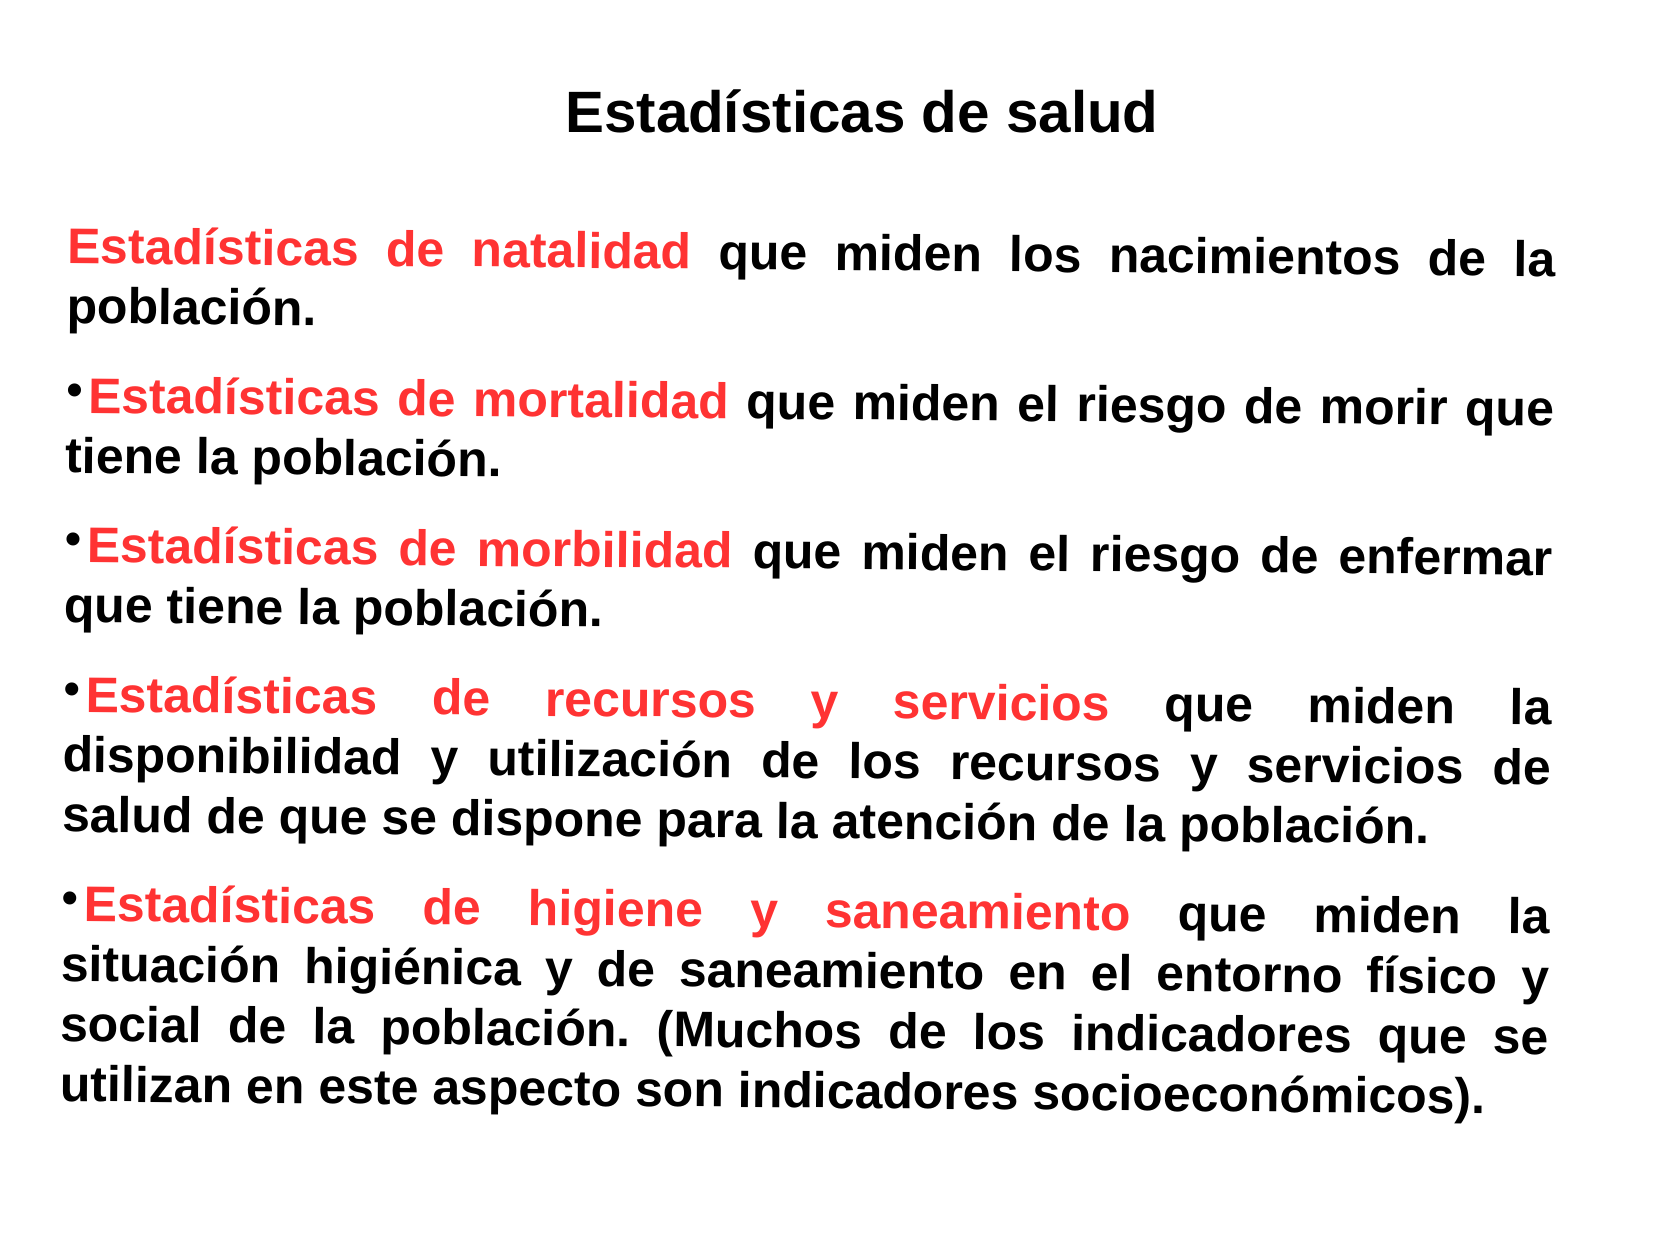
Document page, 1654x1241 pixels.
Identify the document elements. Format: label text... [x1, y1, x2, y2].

text_box Estadísticas de salud [118, 5, 1607, 213]
text_box Estadísticas de natalidad que miden los nacimientos de la población. Estadísticas de mortalidad que miden el riesgo de morir que tiene la población. Estadísticas de morbilidad que miden el riesgo de enfermar que tiene la población. Estadísticas de recursos y servicios que miden la disponibilidad y utilización de los recursos y servicios de salud de que se dispone para la atención de la población. Estadísticas de higiene y saneamiento que miden la situación higiénica y de saneamiento en el entorno físico y social de la población. (Muchos de los indicadores que se utilizan en este aspecto son indicadores socioeconómicos). [59, 240, 1556, 1098]
